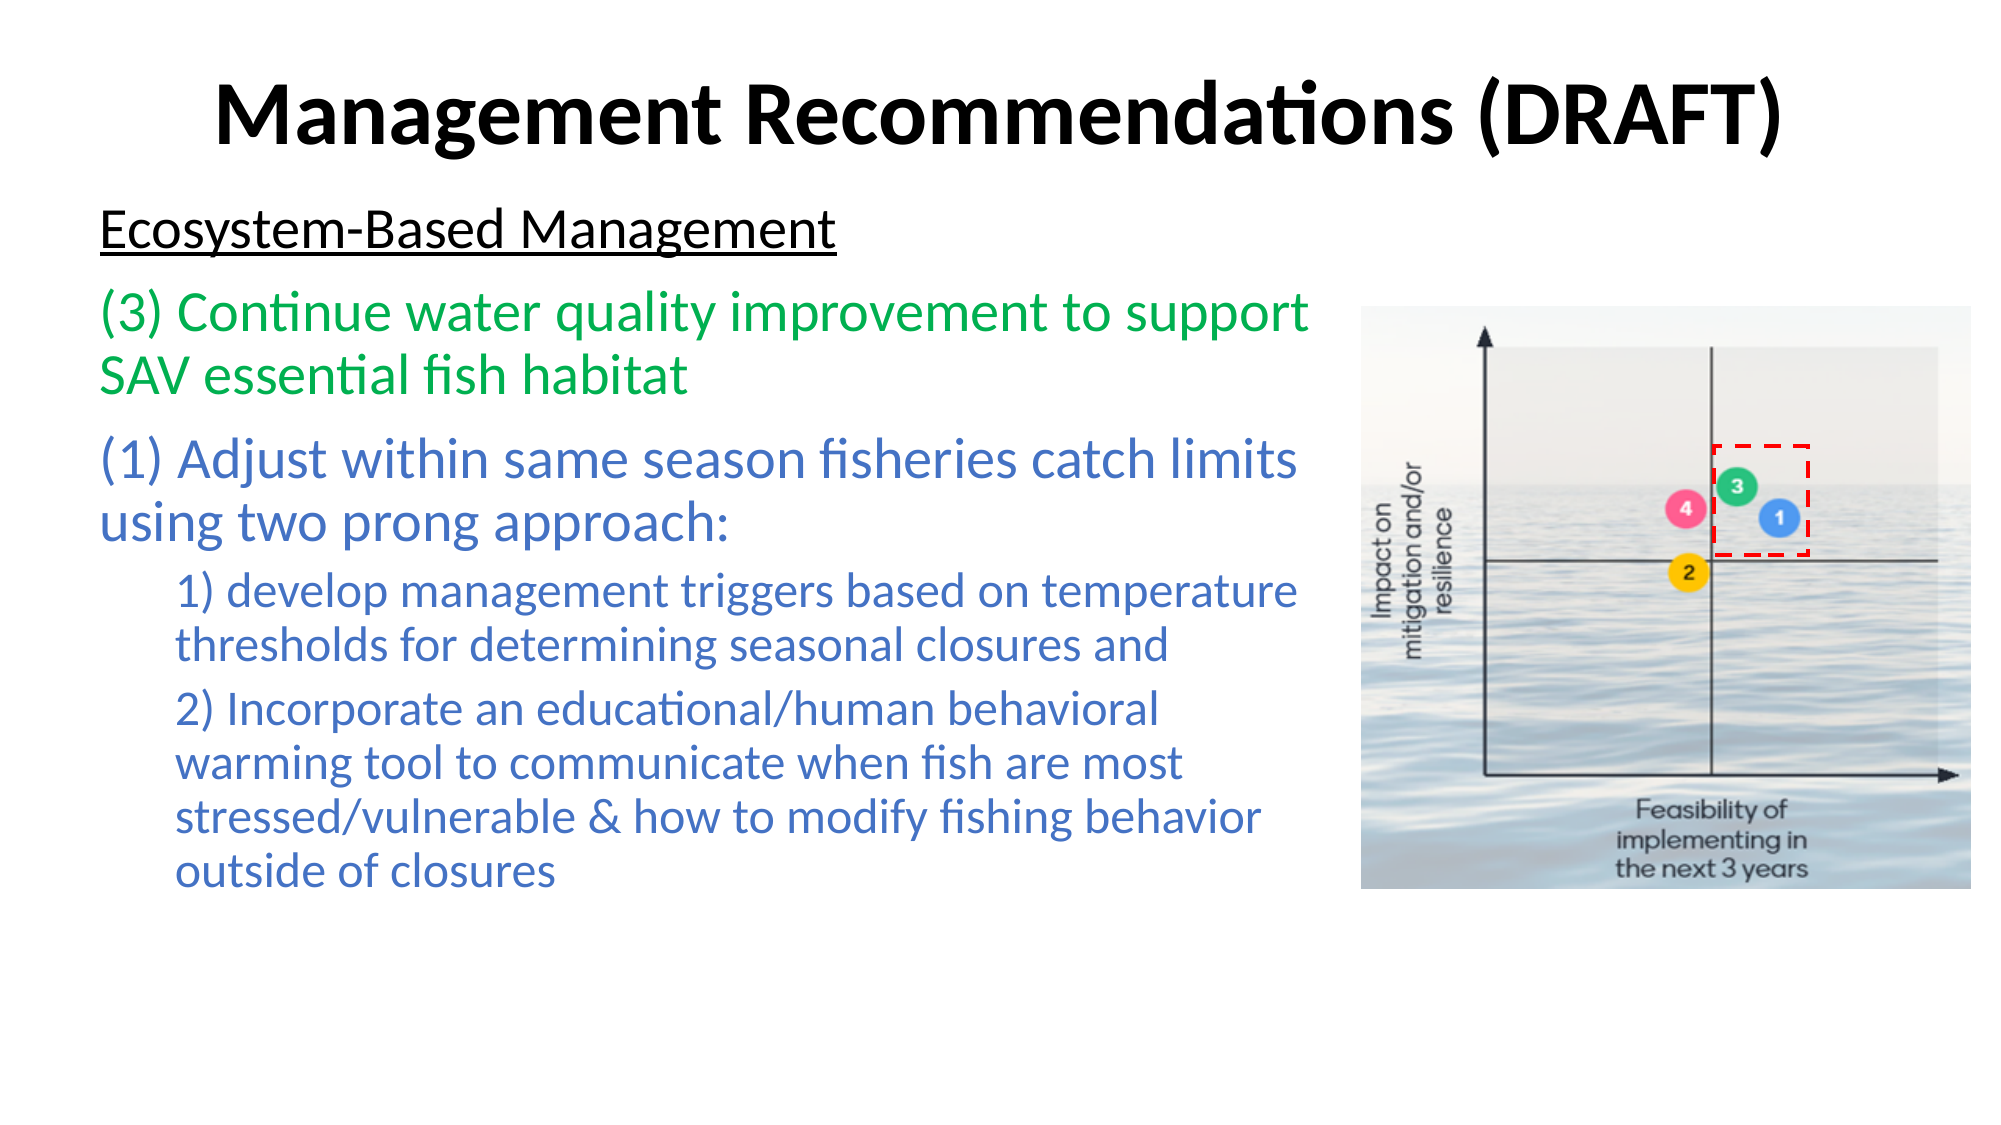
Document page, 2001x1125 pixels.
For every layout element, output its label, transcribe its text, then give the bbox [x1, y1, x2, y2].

title Management Recommendations (DRAFT) [84, 40, 1916, 191]
text_box Ecosystem-Based Management (3) Continue water quality improvement to support SAV essential fish habitat (1) Adjust within same season fisheries catch limits using two prong approach: 1) develop management triggers based on temperature thresholds for determining seasonal closures and 2) Incorporate an educational/human behavioral warming tool to communicate when fish are most stressed/vulnerable & how to modify fishing behavior outside of closures [84, 190, 1346, 1105]
picture [1361, 306, 1972, 889]
